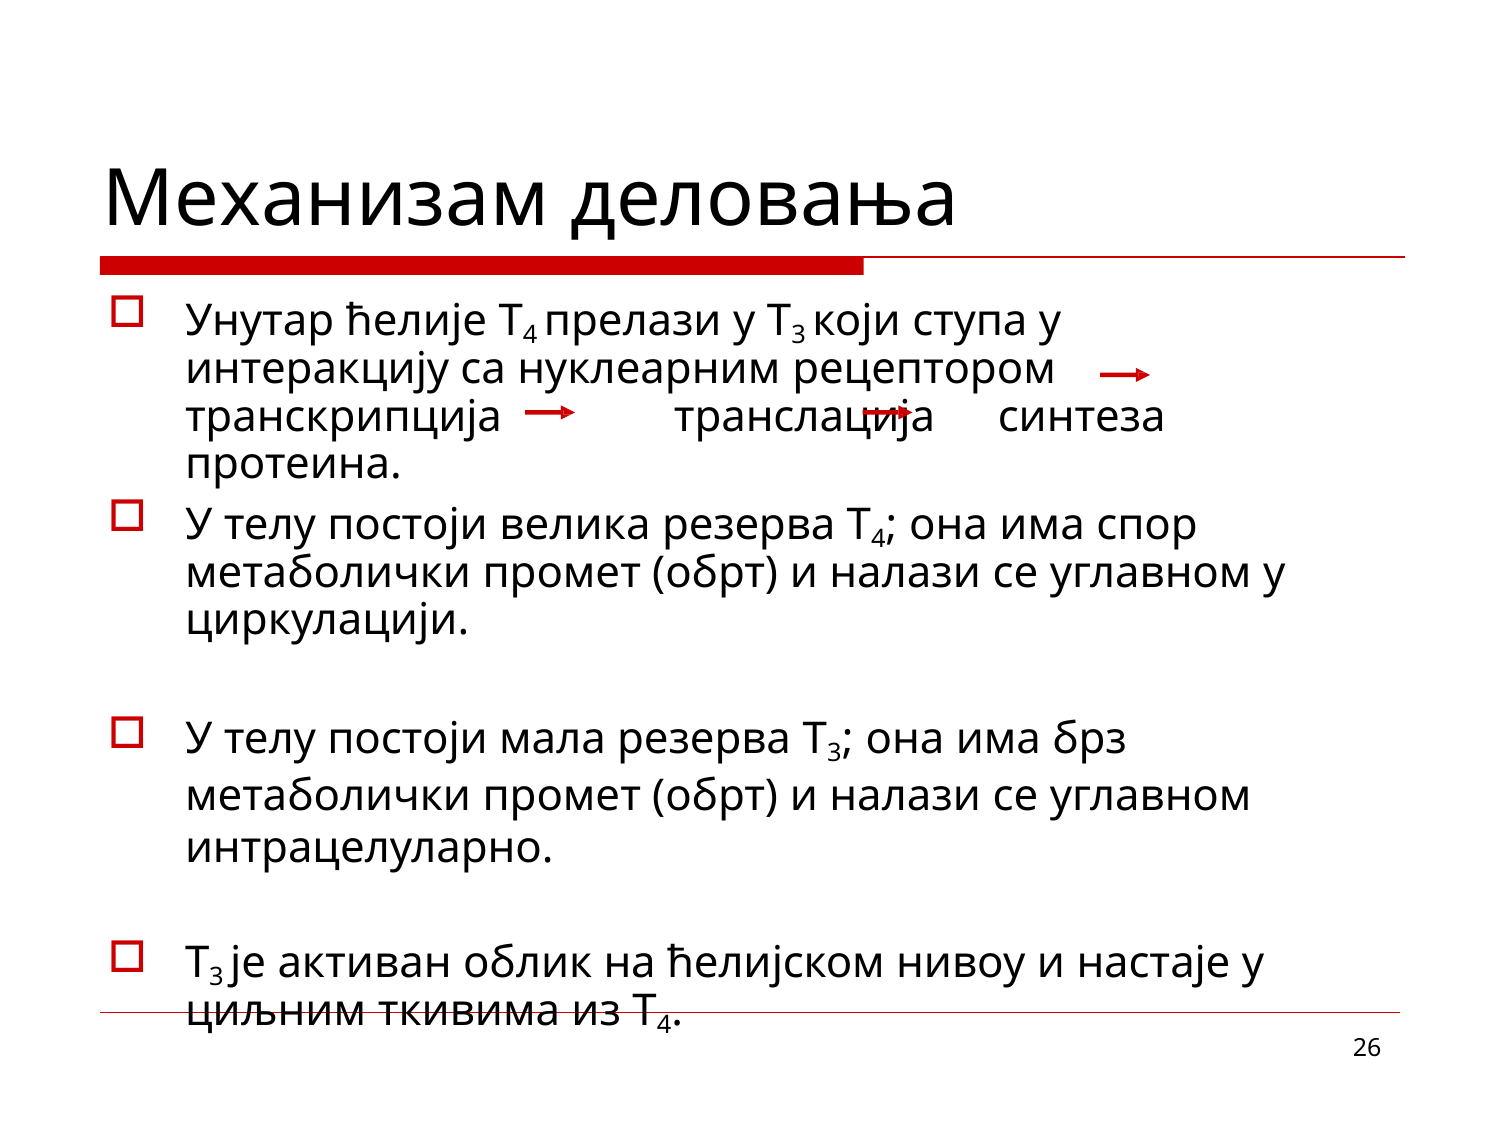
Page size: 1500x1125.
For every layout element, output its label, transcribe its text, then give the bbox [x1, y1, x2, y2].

text_box Унутар ћелије Т4 прелази у Т3 који ступа у интеракцију са нуклеарним рецептором транскрипција транслација синтеза протеина. У телу постоји велика резерва Т4; она има спор метаболички промет (обрт) и налази се углавном у циркулацији. У телу постоји мала резерва Т3; она има брз метаболички промет (обрт) и налази се углавном интрацелуларно. Т3 је активан облик на ћелијском нивоу и настаје у циљним ткивима из Т4. [105, 287, 1368, 1039]
slide_number 26 [1348, 1029, 1390, 1125]
text_box [1100, 367, 1151, 382]
text_box [525, 405, 576, 420]
text_box [862, 405, 913, 420]
title Механизам деловања [100, 144, 997, 335]
